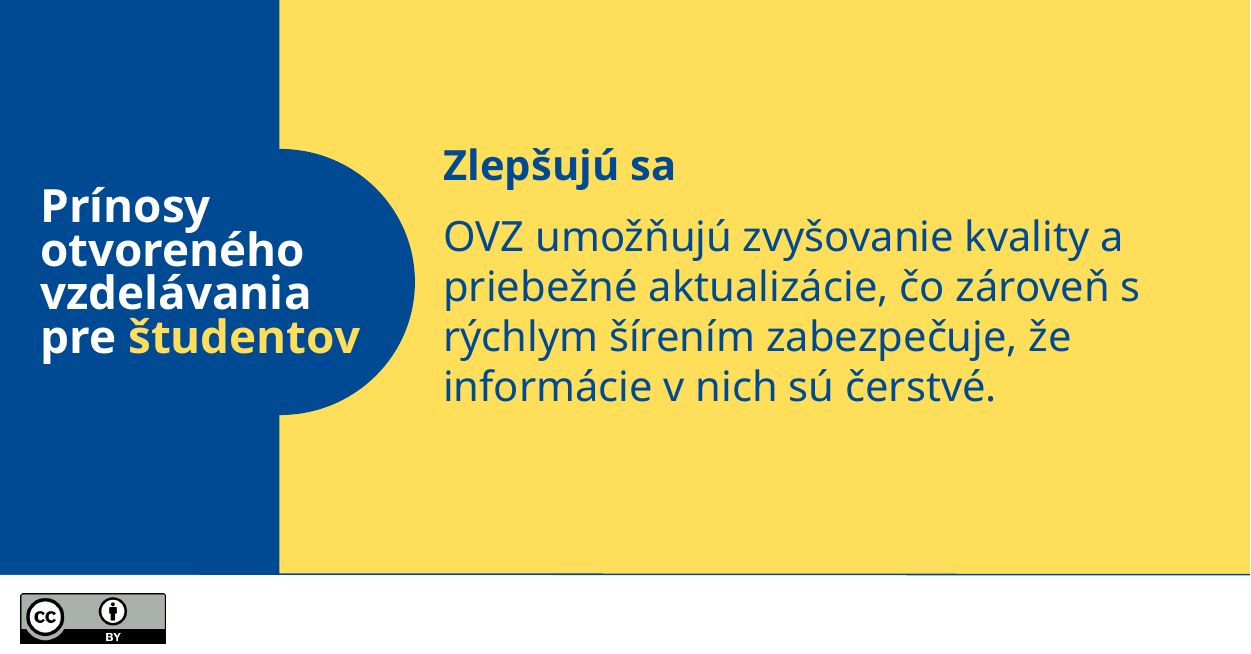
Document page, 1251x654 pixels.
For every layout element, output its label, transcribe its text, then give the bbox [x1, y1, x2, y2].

text_box [0, 582, 1250, 654]
text_box [409, 242, 415, 322]
text_box [206, 148, 355, 171]
text_box Zlepšujú sa OVZ umožňujú zvyšovanie kvality a priebežné aktualizácie, čo zároveň s rýchlym šírením zabezpečuje, že informácie v nich sú čerstvé. [428, 124, 1250, 425]
text_box [187, 378, 374, 416]
text_box Prínosy otvoreného vzdelávania pre študentov [25, 171, 409, 378]
text_box [0, 0, 280, 573]
picture [20, 592, 166, 645]
